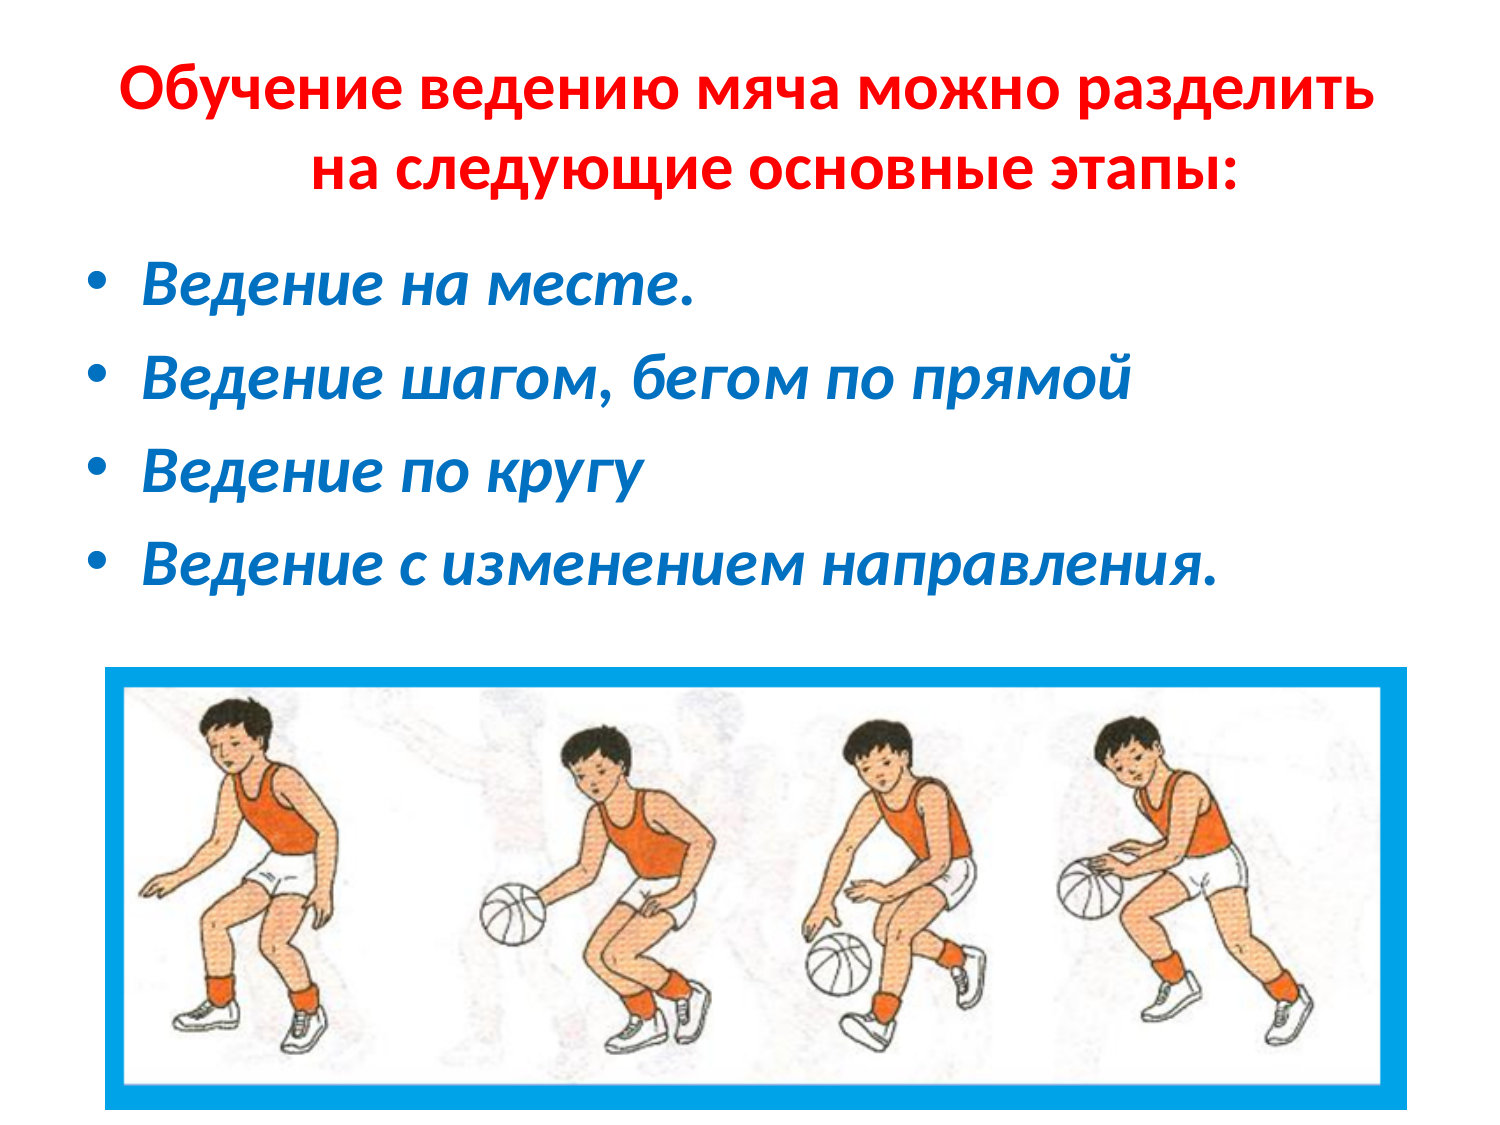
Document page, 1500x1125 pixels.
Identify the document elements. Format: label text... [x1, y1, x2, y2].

picture [124, 688, 1380, 1085]
list Обучение ведению мяча можно разделить на следующие основные этапы: Ведение на месте. Ведение шагом, бегом по прямой Ведение по кругу Ведение с изменением направления. [70, 35, 1425, 1055]
